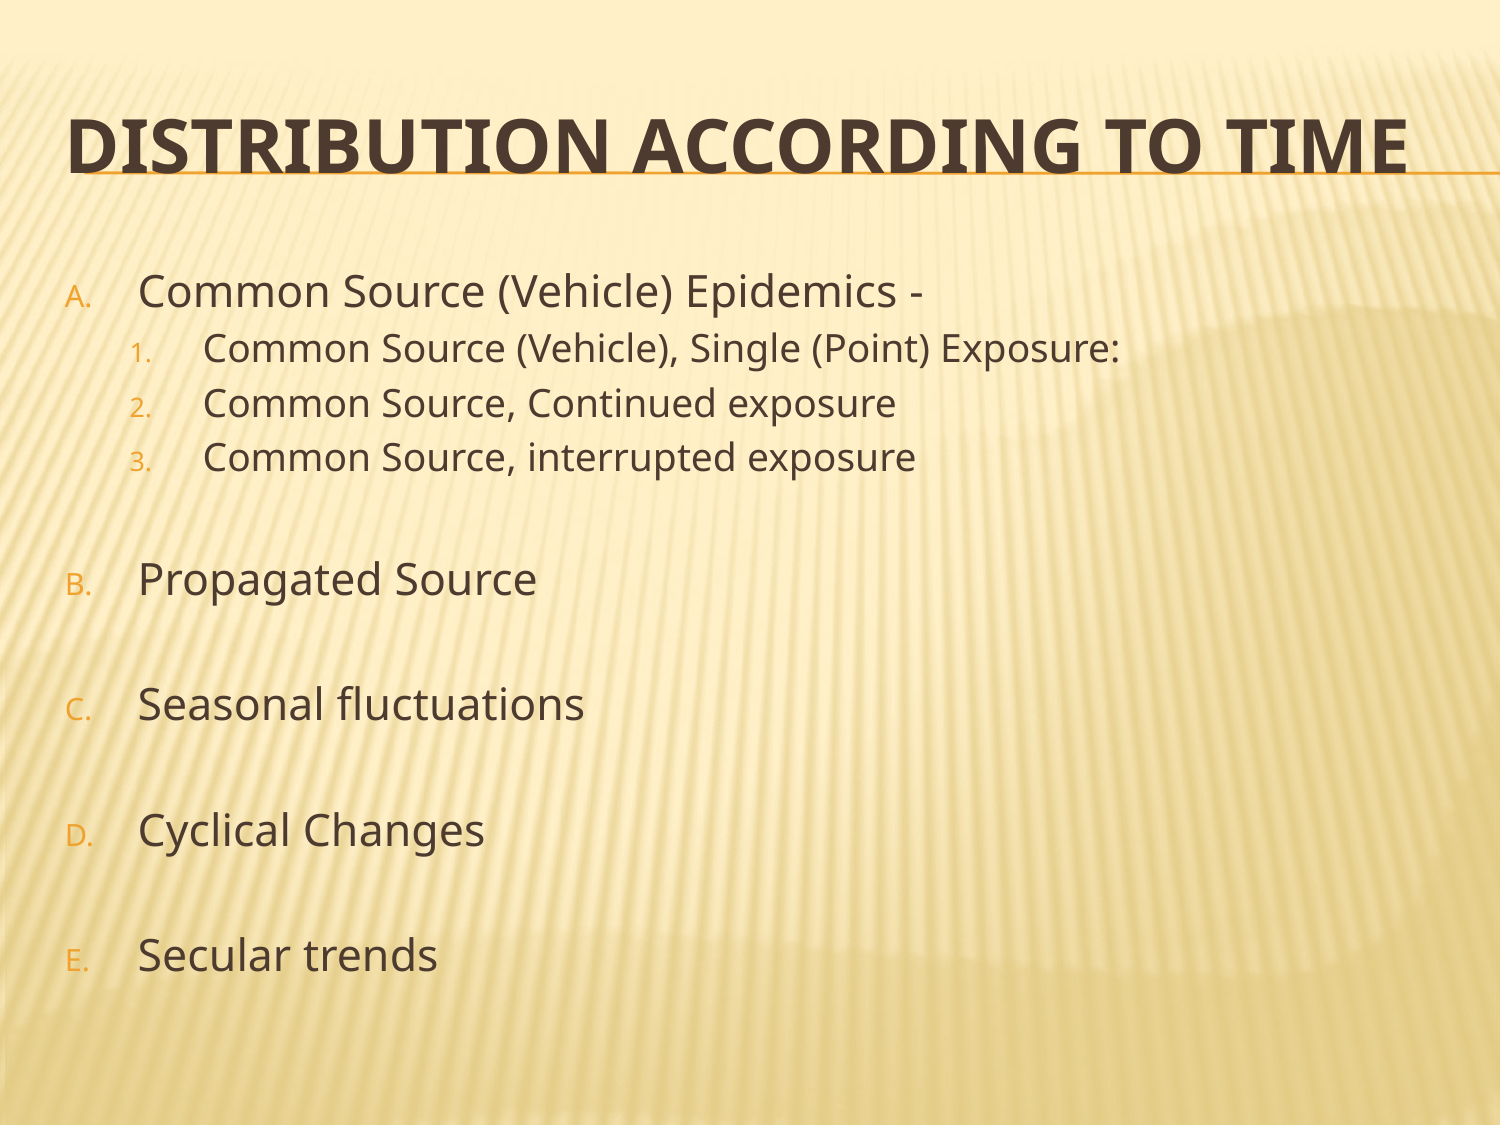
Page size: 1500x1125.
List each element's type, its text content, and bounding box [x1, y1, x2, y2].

list Common Source (Vehicle) Epidemics - Common Source (Vehicle), Single (Point) Exposure: Common Source, Continued exposure Common Source, interrupted exposure Propagated Source Seasonal fluctuations Cyclical Changes Secular trends [50, 254, 1475, 998]
title Distribution According to Time [50, 75, 1475, 213]
